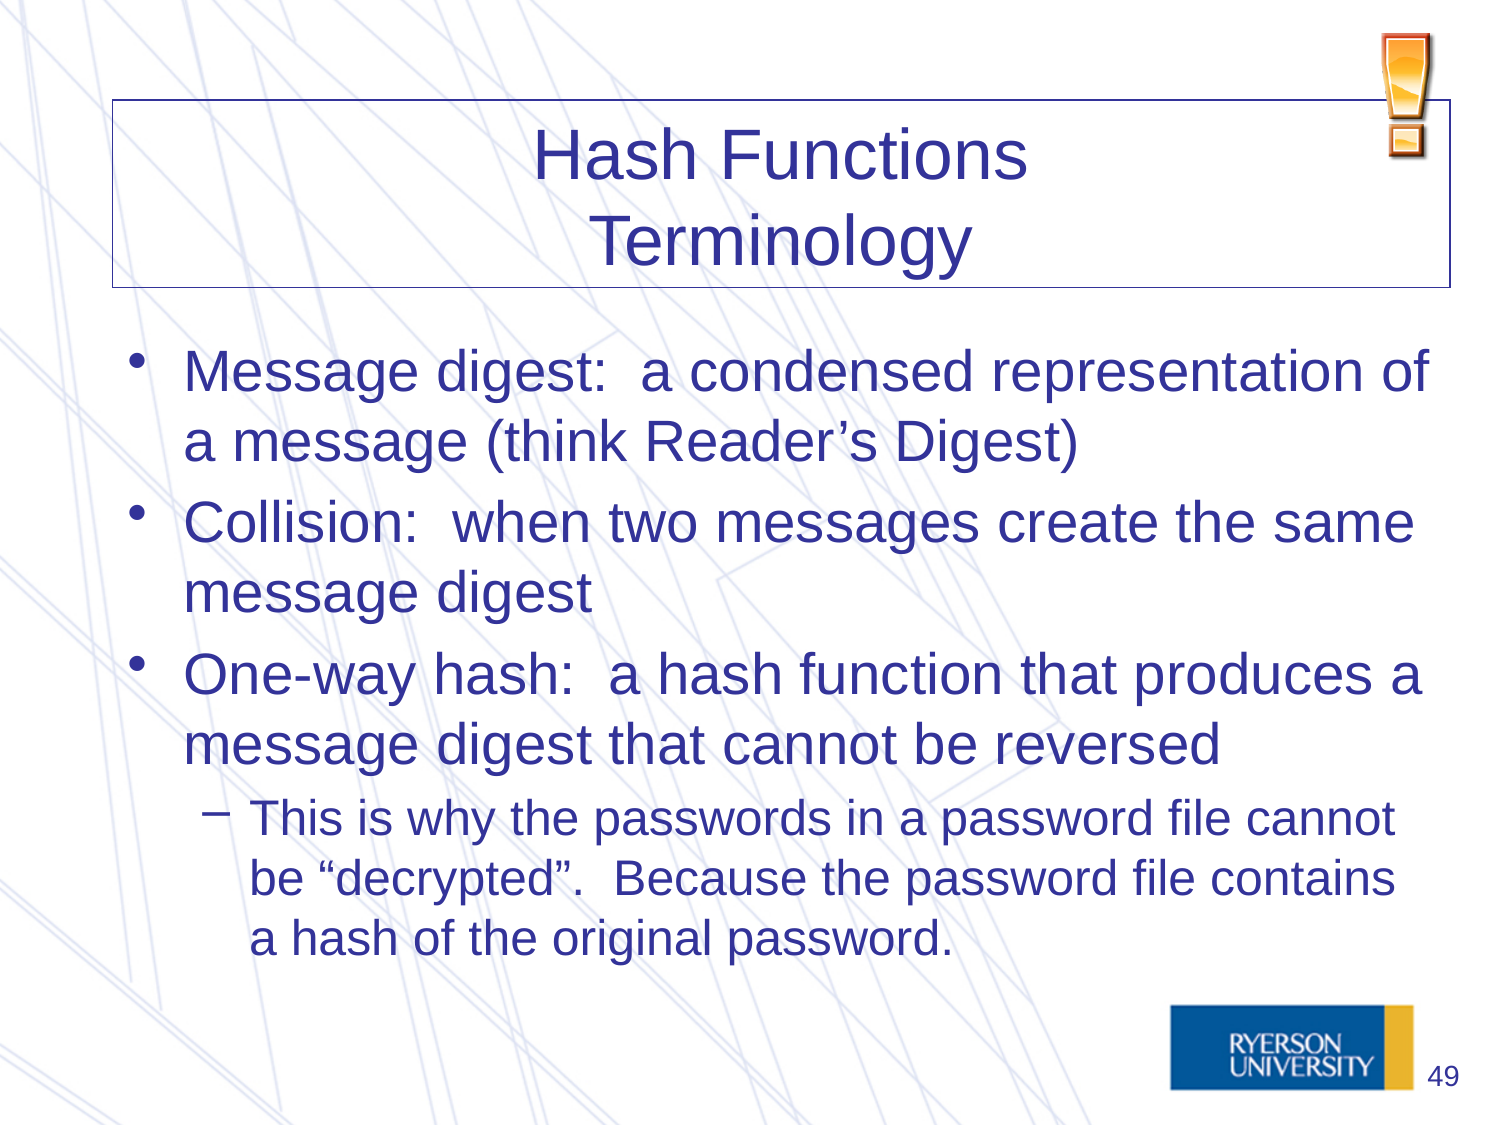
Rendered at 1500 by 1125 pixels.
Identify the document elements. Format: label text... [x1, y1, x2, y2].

slide_number 49 [1399, 1049, 1476, 1113]
picture [0, 0, 1500, 1125]
list Message digest: a condensed representation of a message (think Reader’s Digest)‏ Collision: when two messages create the same message digest One-way hash: a hash function that produces a message digest that cannot be reversed This is why the passwords in a password file cannot be “decrypted”. Because the password file contains a hash of the original password. [112, 324, 1451, 1001]
title Hash Functions Terminology [112, 99, 1451, 288]
